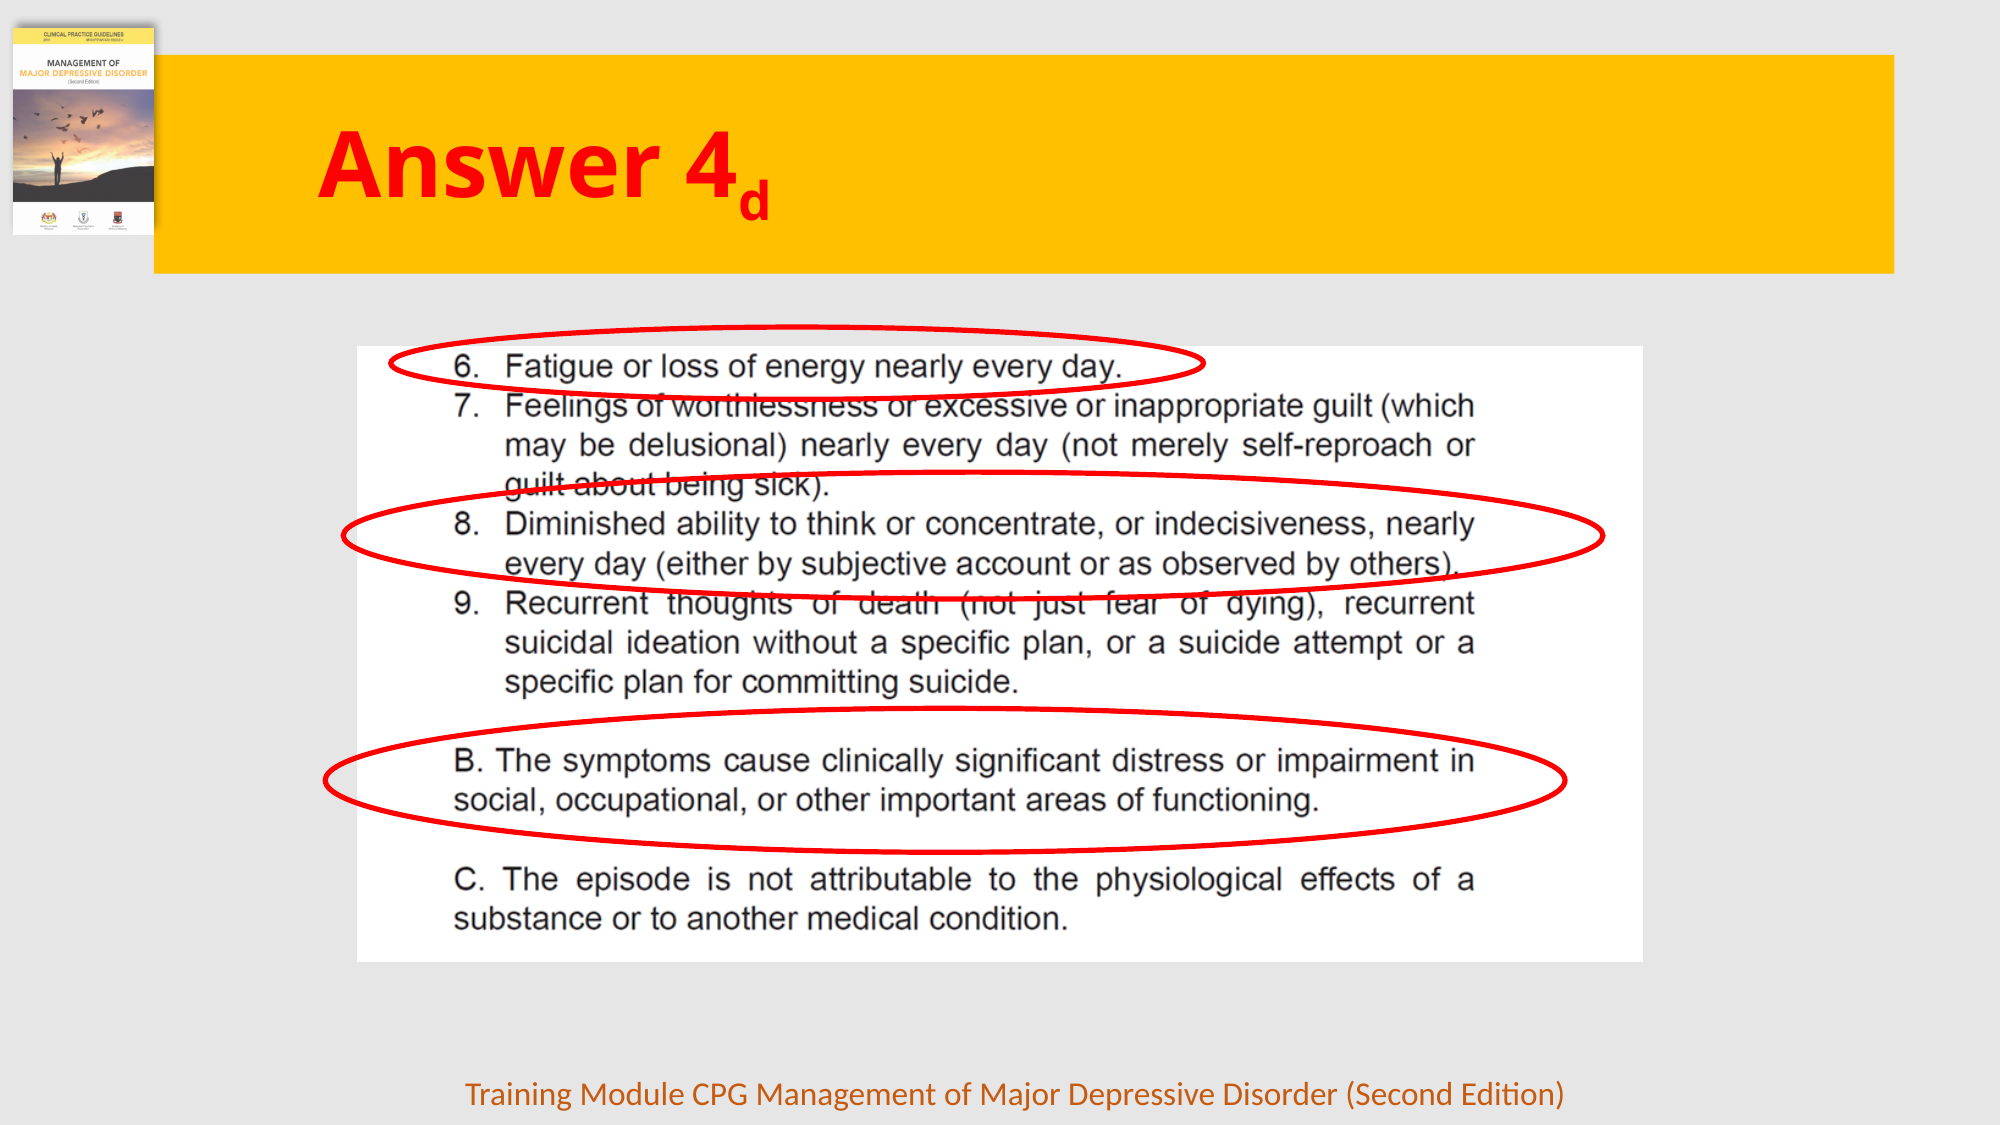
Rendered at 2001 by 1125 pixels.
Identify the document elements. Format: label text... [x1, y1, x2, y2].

title Answer 4d [153, 54, 1895, 274]
picture [357, 346, 1643, 962]
picture [13, 28, 154, 235]
text_box [342, 521, 357, 550]
text_box [433, 326, 1161, 346]
text_box [324, 756, 357, 805]
text_box Training Module CPG Management of Major Depressive Disorder (Second Edition) [450, 1065, 1832, 1120]
